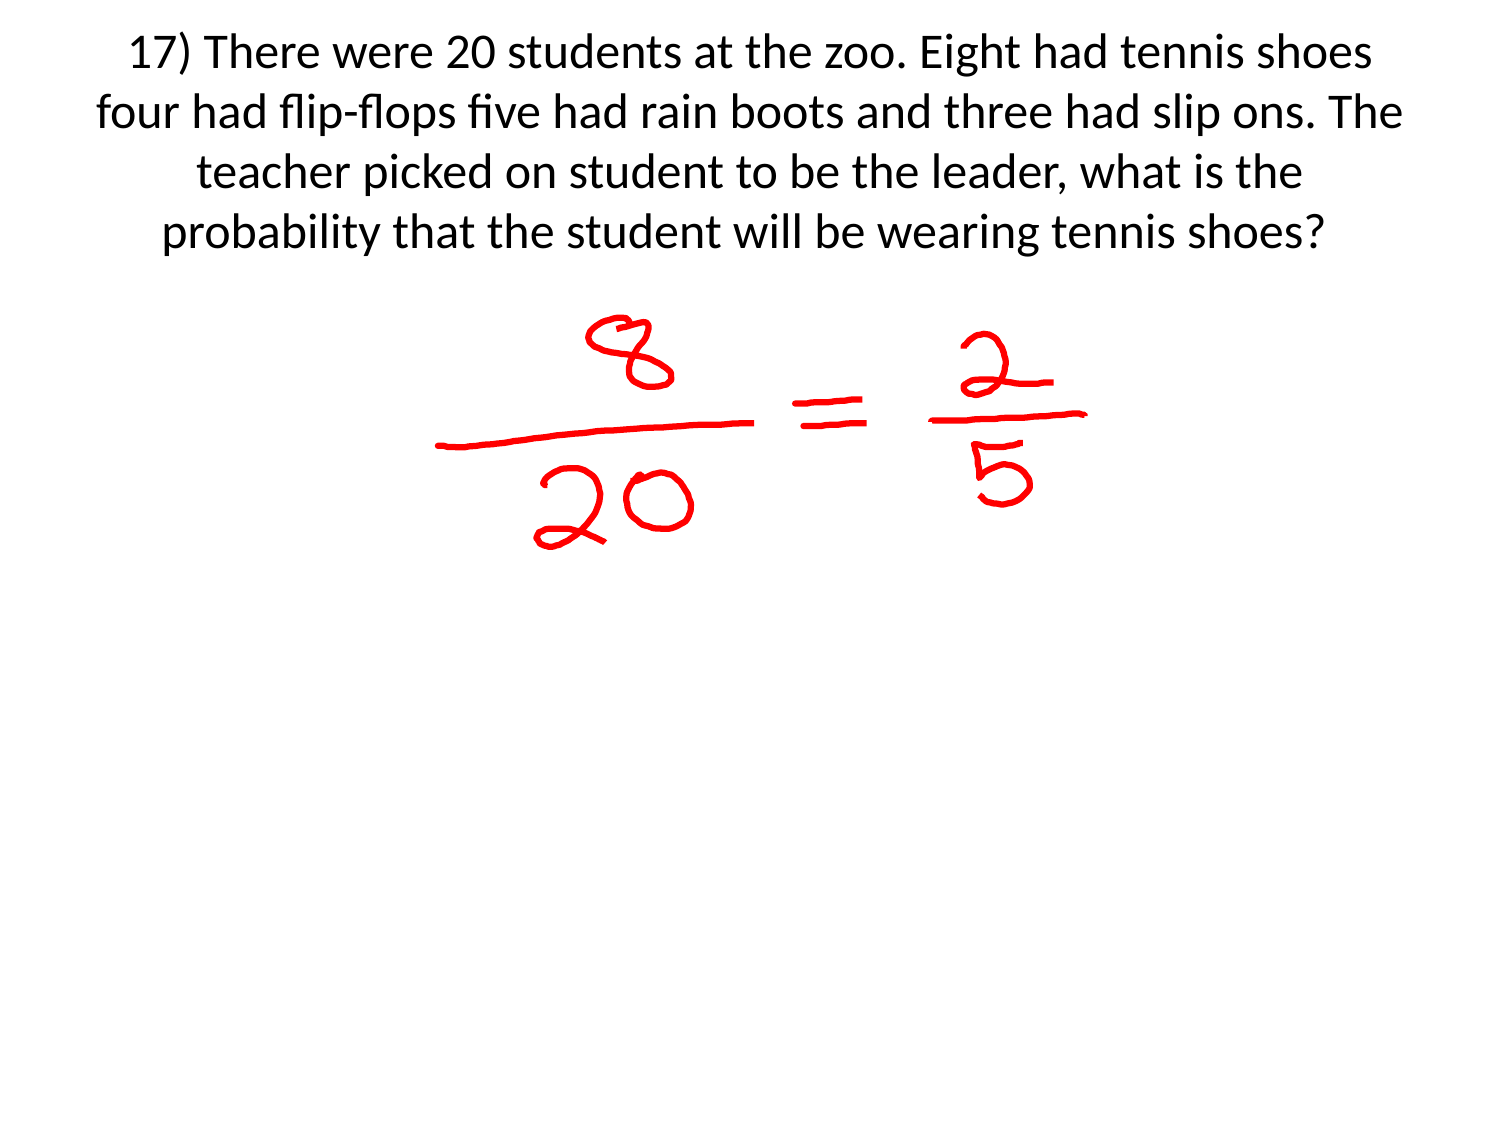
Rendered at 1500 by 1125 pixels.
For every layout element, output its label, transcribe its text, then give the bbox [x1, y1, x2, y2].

text_box [437, 422, 755, 448]
title 17) There were 20 students at the zoo. Eight had tennis shoes four had flip-flops five had rain boots and three had slip ons. The teacher picked on student to be the leader, what is the probability that the student will be wearing tennis shoes? [75, 45, 1425, 233]
text_box [587, 317, 672, 388]
text_box [794, 398, 863, 405]
text_box [535, 467, 606, 548]
text_box [930, 412, 1086, 422]
text_box [962, 333, 1054, 396]
text_box [972, 442, 1031, 506]
text_box [802, 422, 867, 427]
text_box [625, 471, 692, 530]
